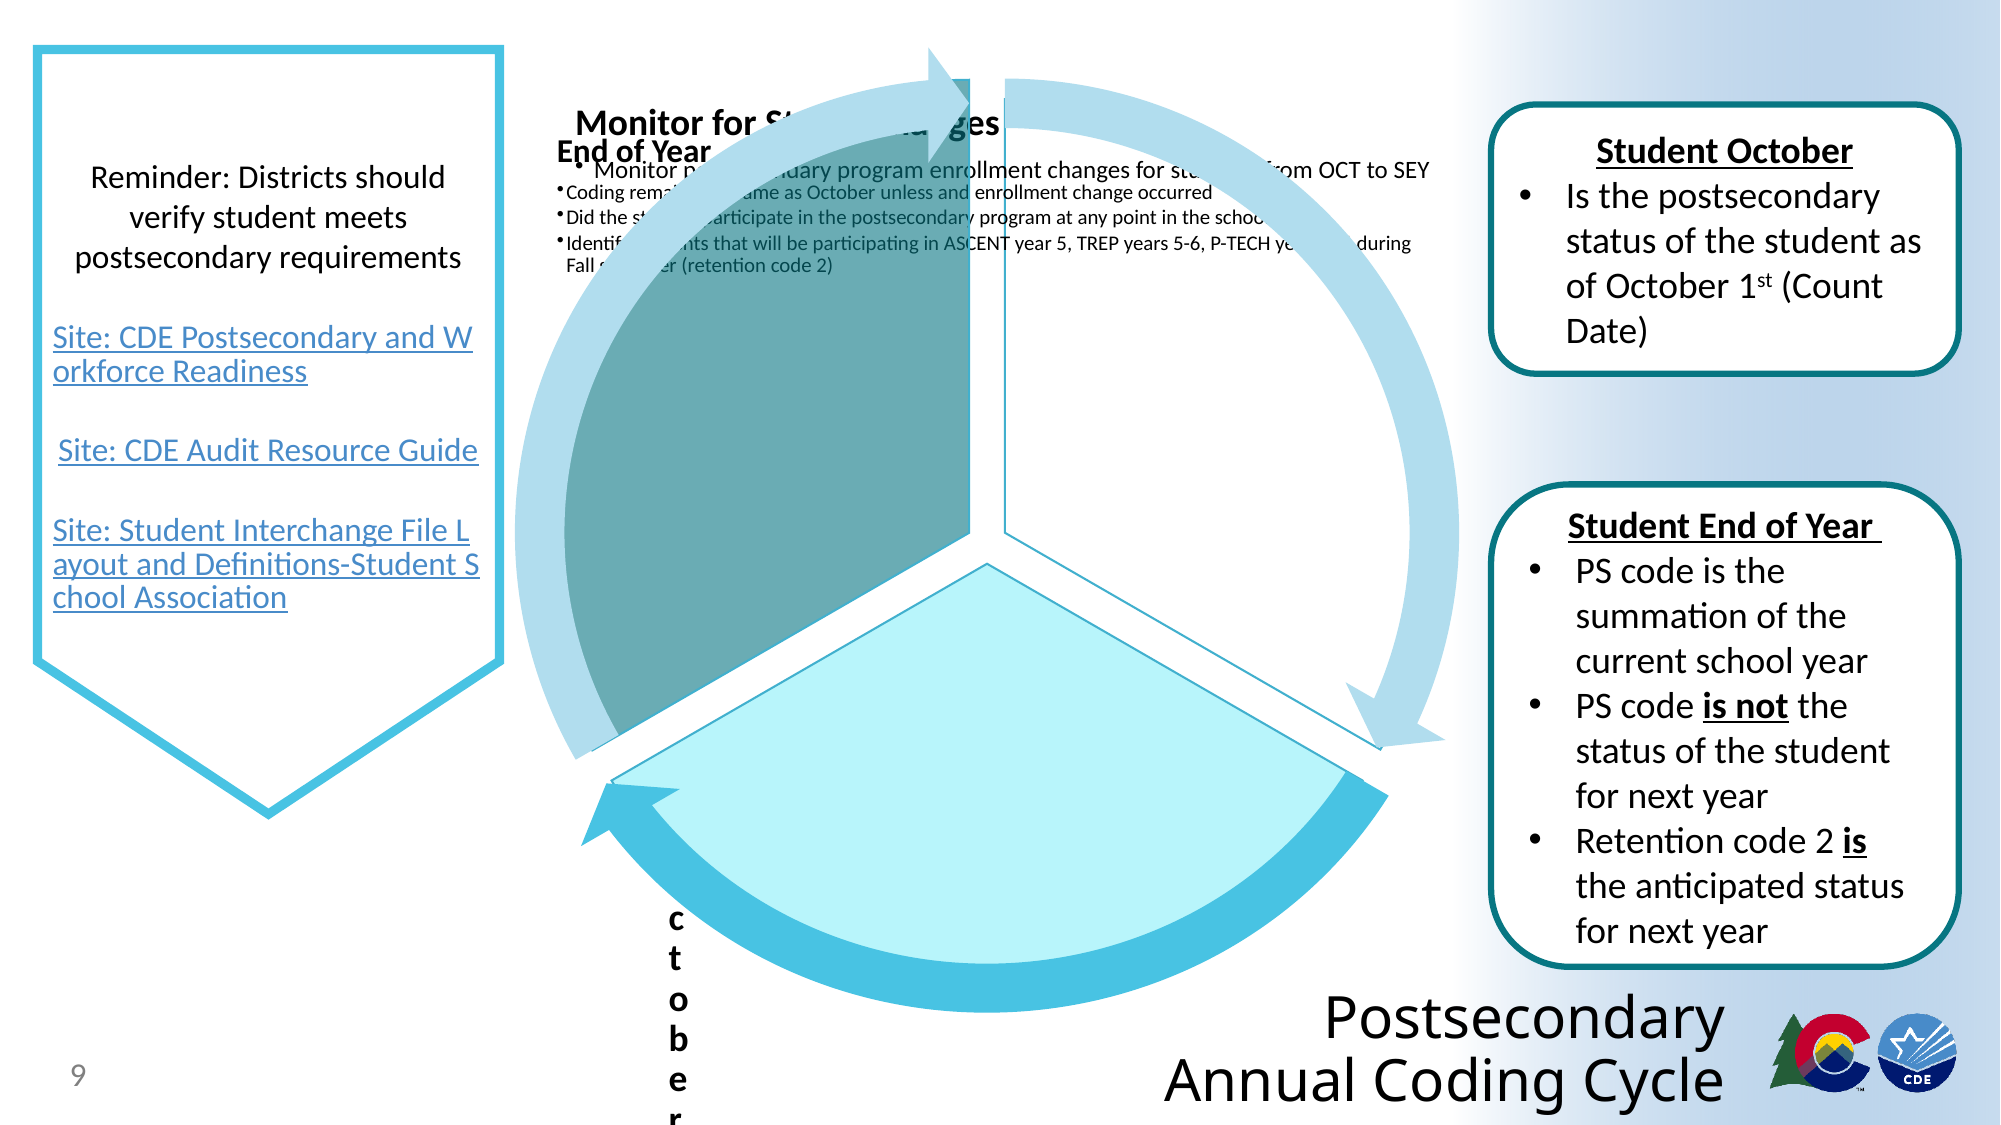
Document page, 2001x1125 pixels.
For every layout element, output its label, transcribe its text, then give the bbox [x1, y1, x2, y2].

slide_number 9 [54, 1055, 505, 1103]
title Postsecondary Annual Coding Cycle [1000, 1055, 1725, 1115]
picture [1768, 1055, 1957, 1093]
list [0, 22, 1979, 1055]
